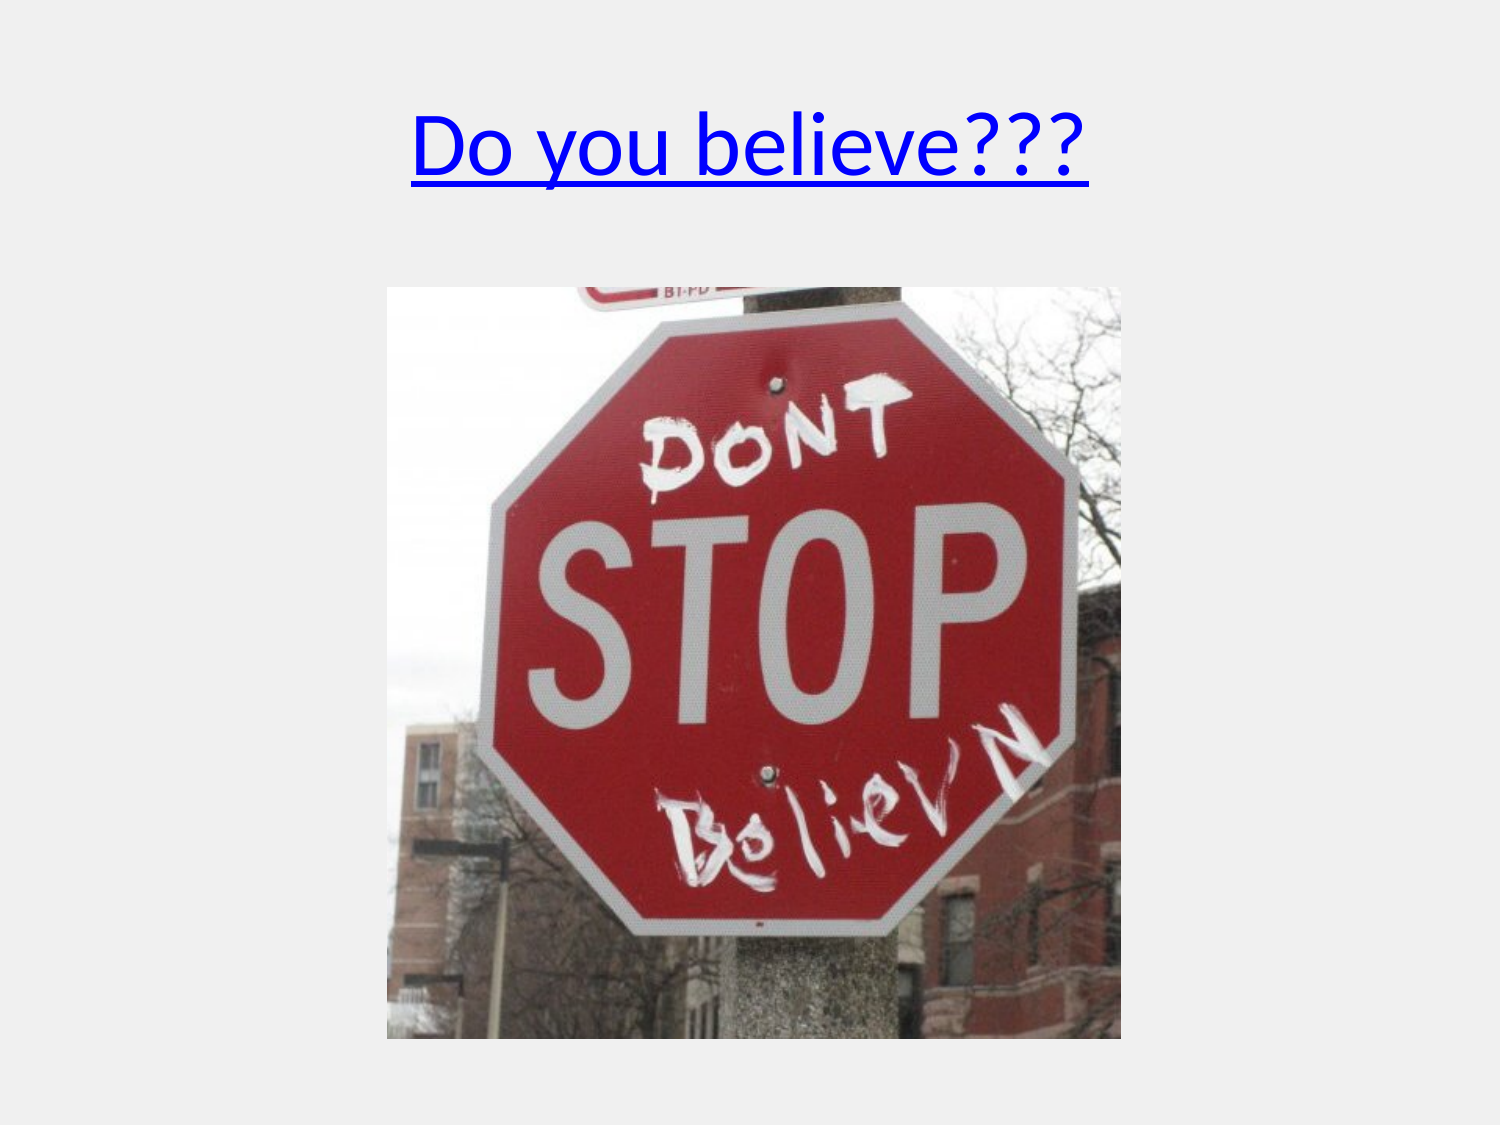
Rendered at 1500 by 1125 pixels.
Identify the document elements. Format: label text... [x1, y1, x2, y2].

picture [387, 287, 1121, 1040]
title Do you believe??? [75, 45, 1425, 233]
